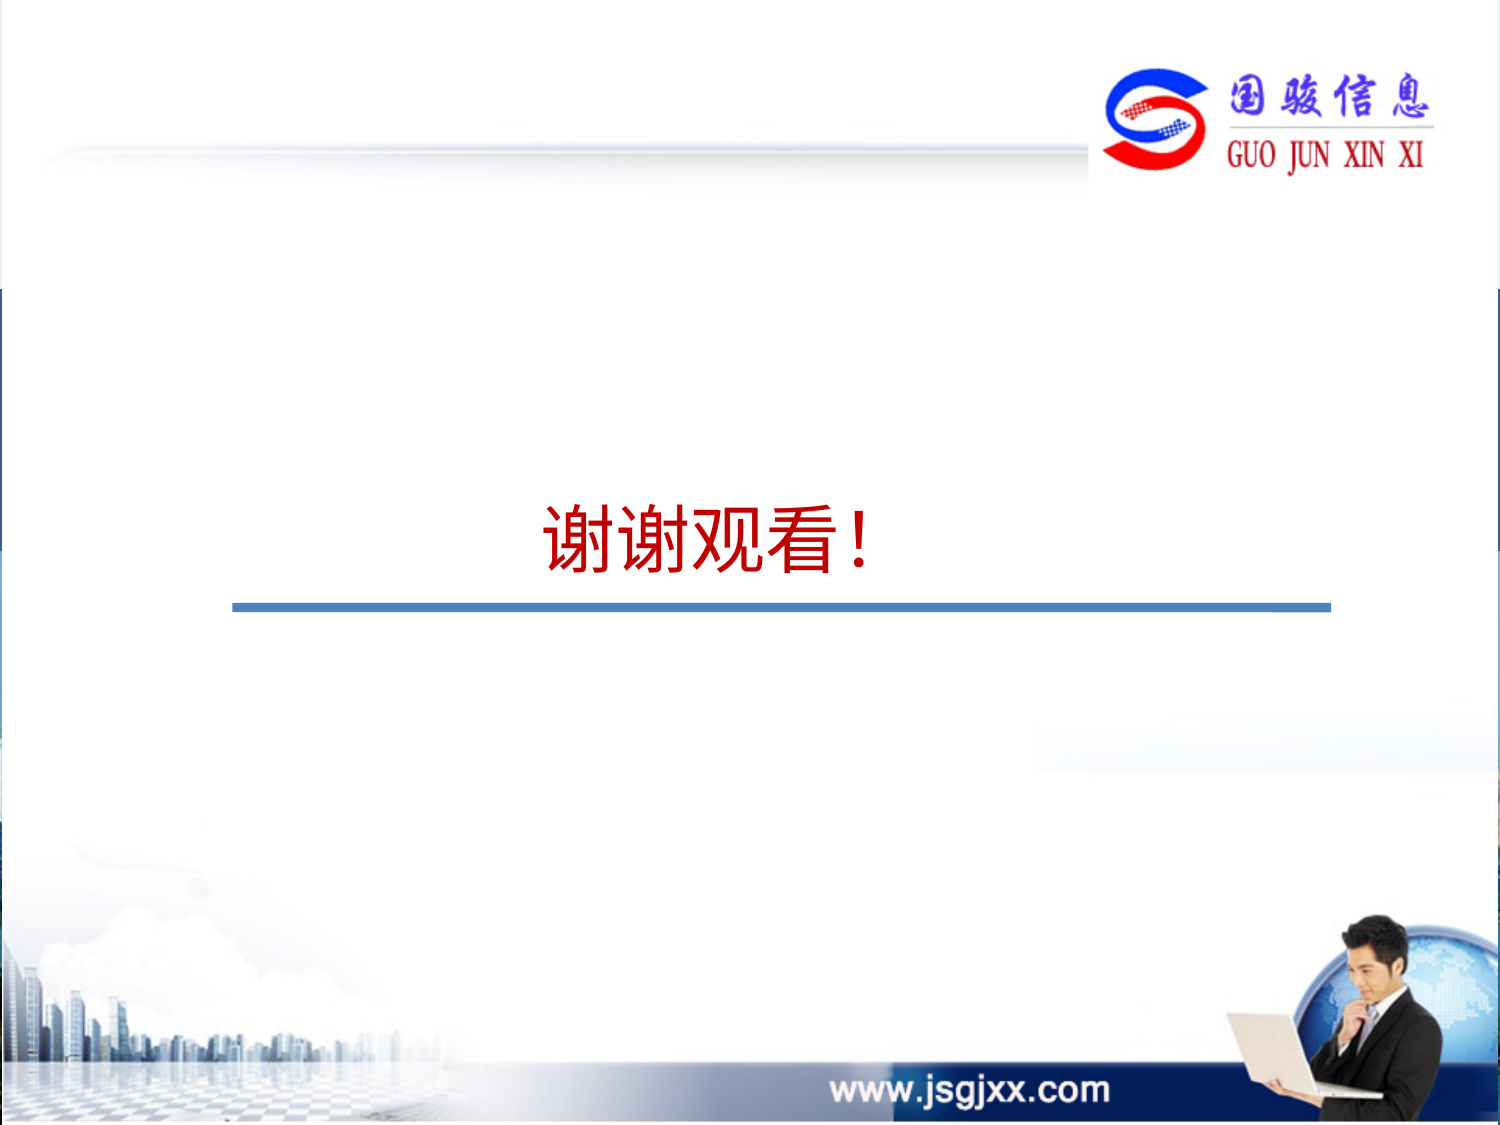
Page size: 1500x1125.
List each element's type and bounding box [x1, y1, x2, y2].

text_box [232, 485, 1332, 608]
picture [0, 0, 1500, 1125]
